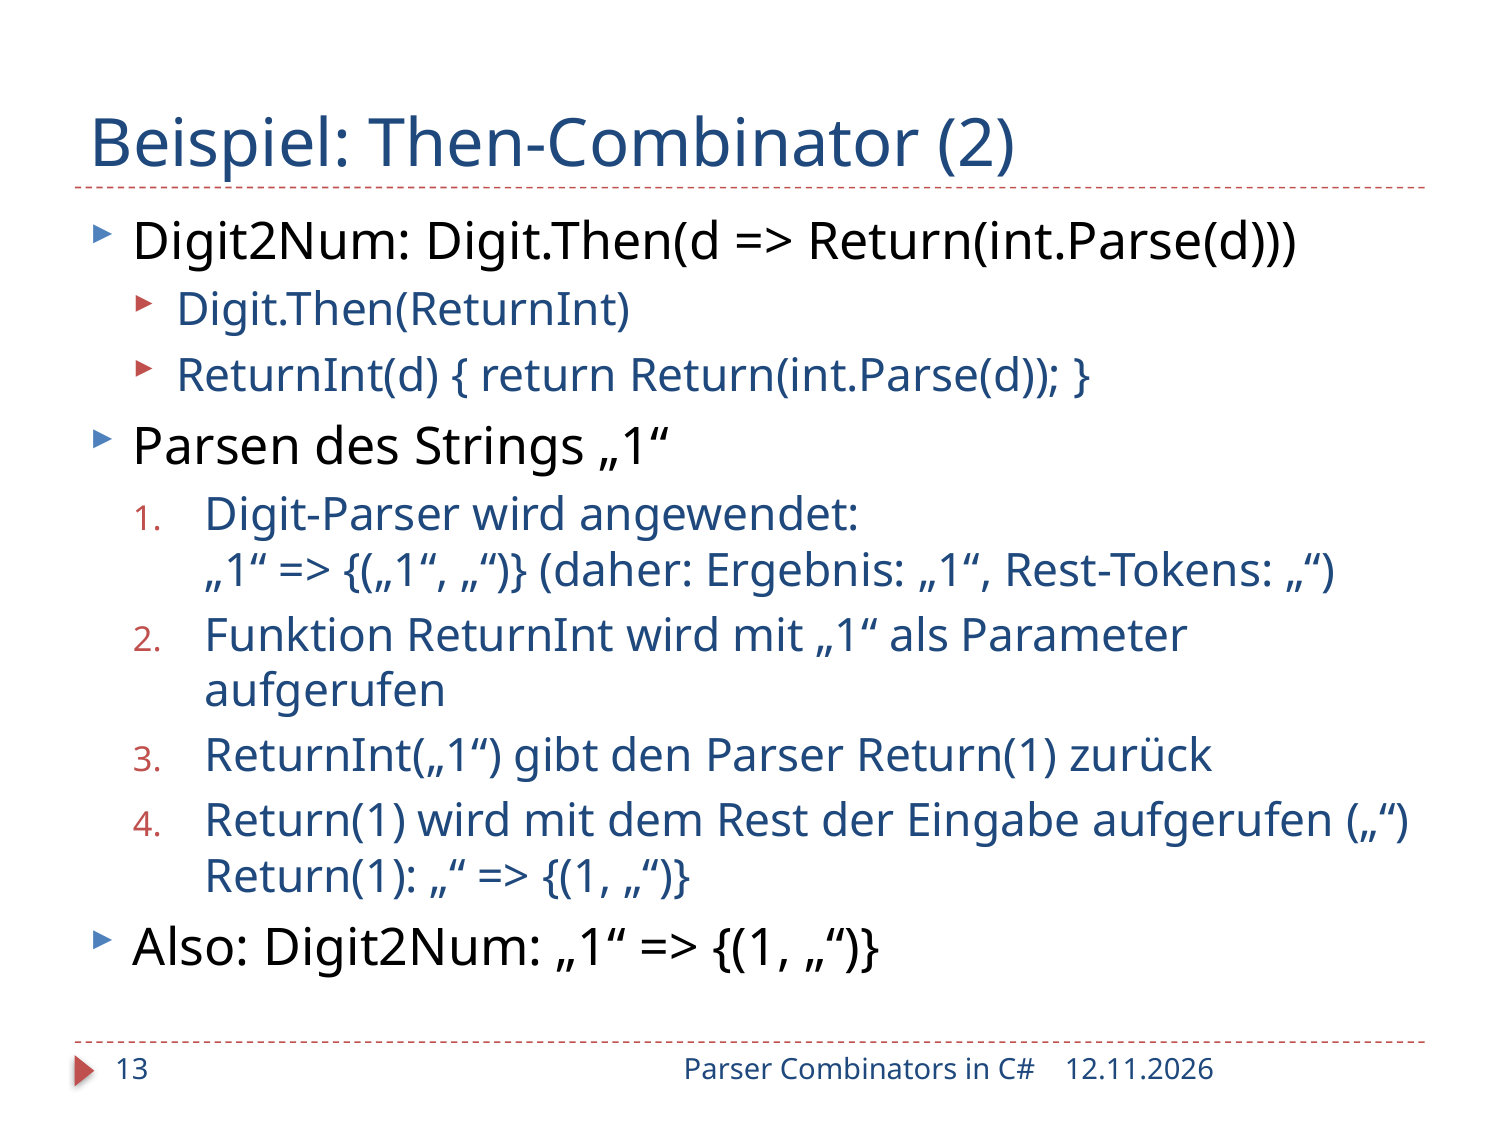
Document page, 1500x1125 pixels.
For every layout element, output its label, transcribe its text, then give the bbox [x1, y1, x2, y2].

slide_number 13 [100, 1042, 426, 1103]
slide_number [1051, 1042, 1426, 1103]
title Beispiel: Then-Combinator (2) [75, 24, 1425, 188]
list Digit2Num: Digit.Then(d => Return(int.Parse(d))) Digit.Then(ReturnInt) ReturnInt(d) { return Return(int.Parse(d)); } Parsen des Strings „1“ Digit-Parser wird angewendet: „1“ => {(„1“, „“)} (daher: Ergebnis: „1“, Rest-Tokens: „“) Funktion ReturnInt wird mit „1“ als Parameter aufgerufen ReturnInt(„1“) gibt den Parser Return(1) zurück Return(1) wird mit dem Rest der Eingabe aufgerufen („“) Return(1): „“ => {(1, „“)} Also: Digit2Num: „1“ => {(1, „“)} [75, 200, 1425, 1010]
footer Parser Combinators in C# [475, 1042, 1051, 1103]
